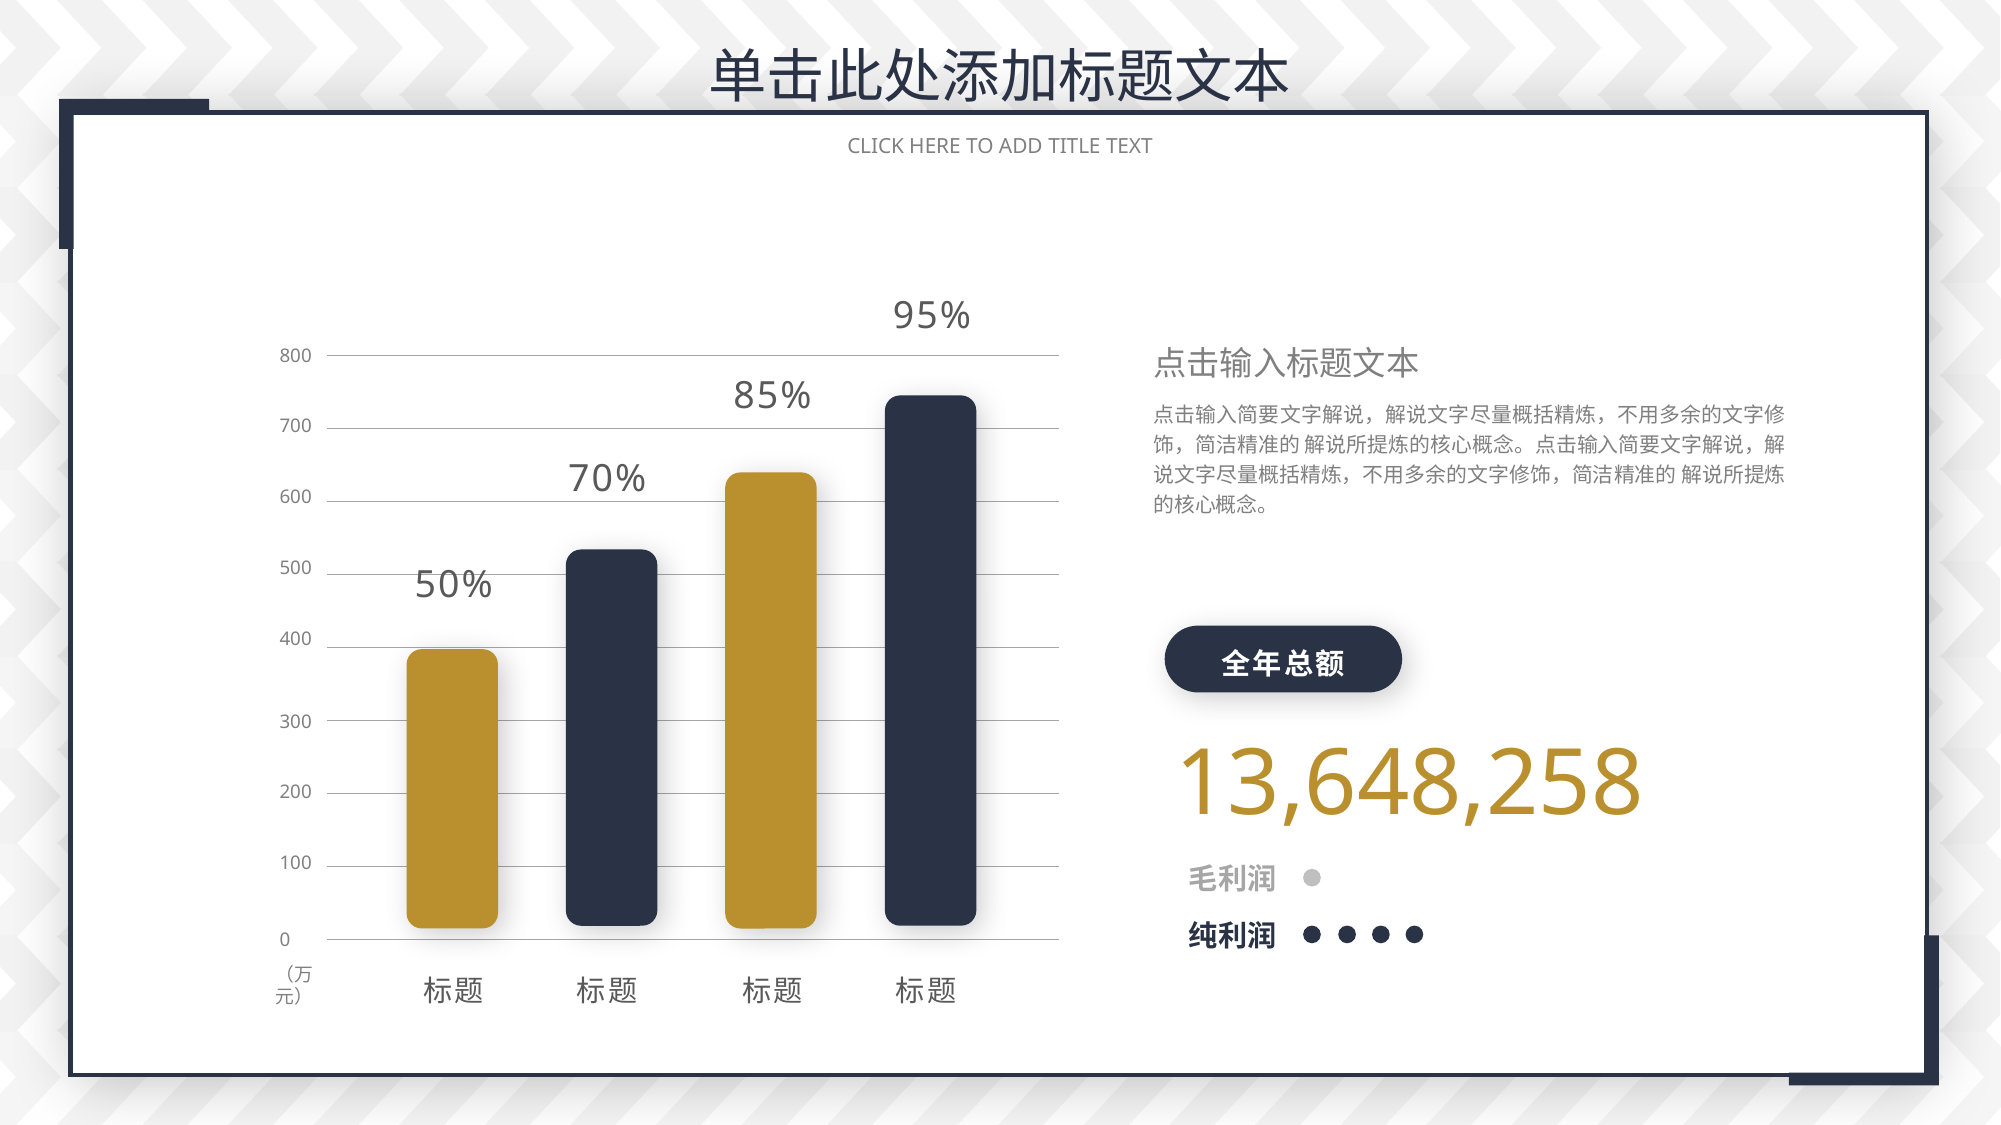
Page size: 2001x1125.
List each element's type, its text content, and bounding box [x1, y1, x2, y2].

text_box 600 [279, 485, 315, 508]
text_box [1302, 867, 1322, 888]
text_box 标题 [846, 965, 1006, 1015]
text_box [609, 18, 1391, 163]
text_box 95% [852, 284, 1012, 344]
text_box 毛利润 [1188, 860, 1294, 896]
text_box 100 [279, 851, 315, 874]
text_box [1302, 924, 1322, 945]
text_box 标题 [527, 965, 687, 1015]
text_box 500 [279, 555, 315, 579]
text_box 标题 [692, 965, 846, 1015]
text_box 全年总额 [1171, 637, 1396, 688]
text_box （万元） [251, 954, 338, 1015]
text_box 纯利润 [1188, 916, 1294, 952]
text_box 点击输入简要文字解说，解说文字尽量概括精炼，不用多余的文字修饰，简洁精准的 解说所提炼的核心概念。点击输入简要文字解说，解说文字尽量概括精炼，不用多余的文字修饰，简洁精准的 解说所提炼的核心概念。 [1153, 397, 1786, 517]
text_box 标题 [374, 965, 527, 1015]
text_box 800 [279, 343, 315, 366]
text_box 点击输入标题文本 [1153, 342, 1492, 383]
text_box 300 [279, 709, 315, 732]
text_box [1179, 688, 1388, 694]
text_box 400 [279, 626, 315, 650]
text_box [1404, 924, 1425, 945]
text_box 700 [279, 414, 315, 437]
text_box 0 [279, 927, 315, 951]
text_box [326, 355, 1059, 940]
text_box 200 [279, 780, 315, 803]
text_box [1337, 924, 1358, 945]
text_box [1370, 924, 1391, 945]
text_box [1163, 624, 1404, 681]
text_box 13,648,258 [1175, 722, 1672, 833]
